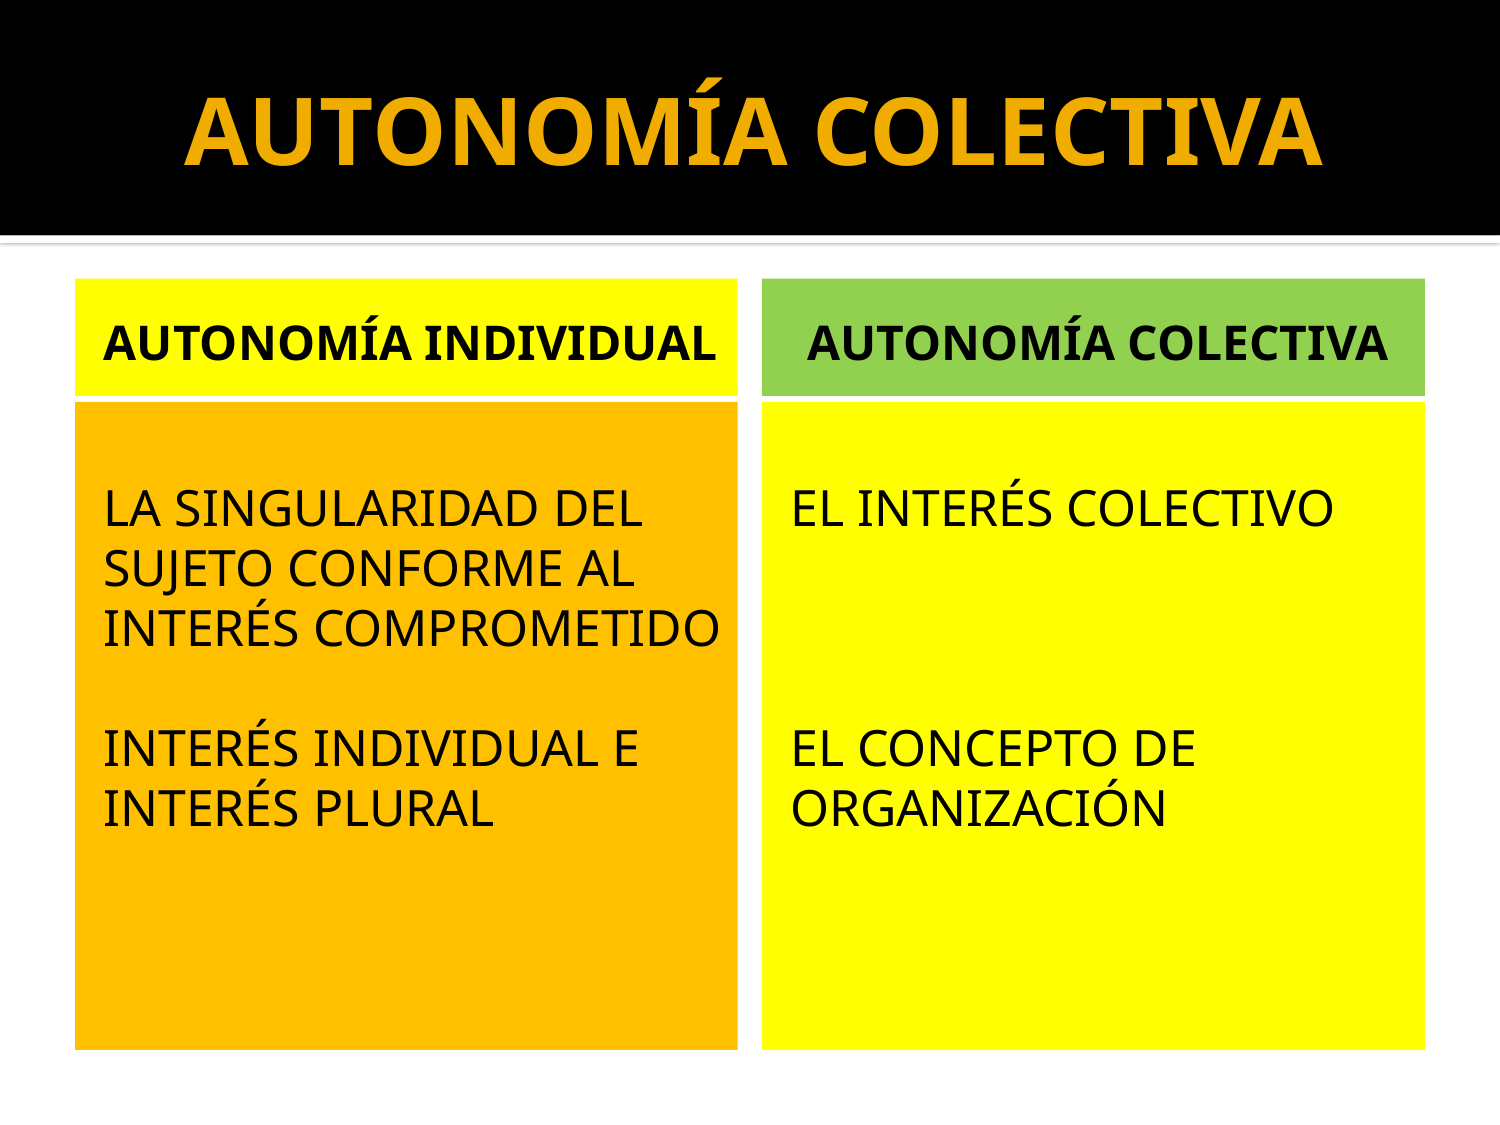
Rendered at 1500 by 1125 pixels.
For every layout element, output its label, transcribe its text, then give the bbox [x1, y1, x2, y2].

list AUTONOMÍA COLECTIVA [761, 278, 1425, 396]
title AUTONOMÍA COLECTIVA [75, 24, 1425, 231]
list LA SINGULARIDAD DEL SUJETO CONFORME AL INTERÉS COMPROMETIDO INTERÉS INDIVIDUAL E INTERÉS PLURAL [75, 401, 738, 1050]
list EL INTERÉS COLECTIVO EL CONCEPTO DE ORGANIZACIÓN [761, 401, 1425, 1050]
list AUTONOMÍA INDIVIDUAL [75, 278, 738, 396]
